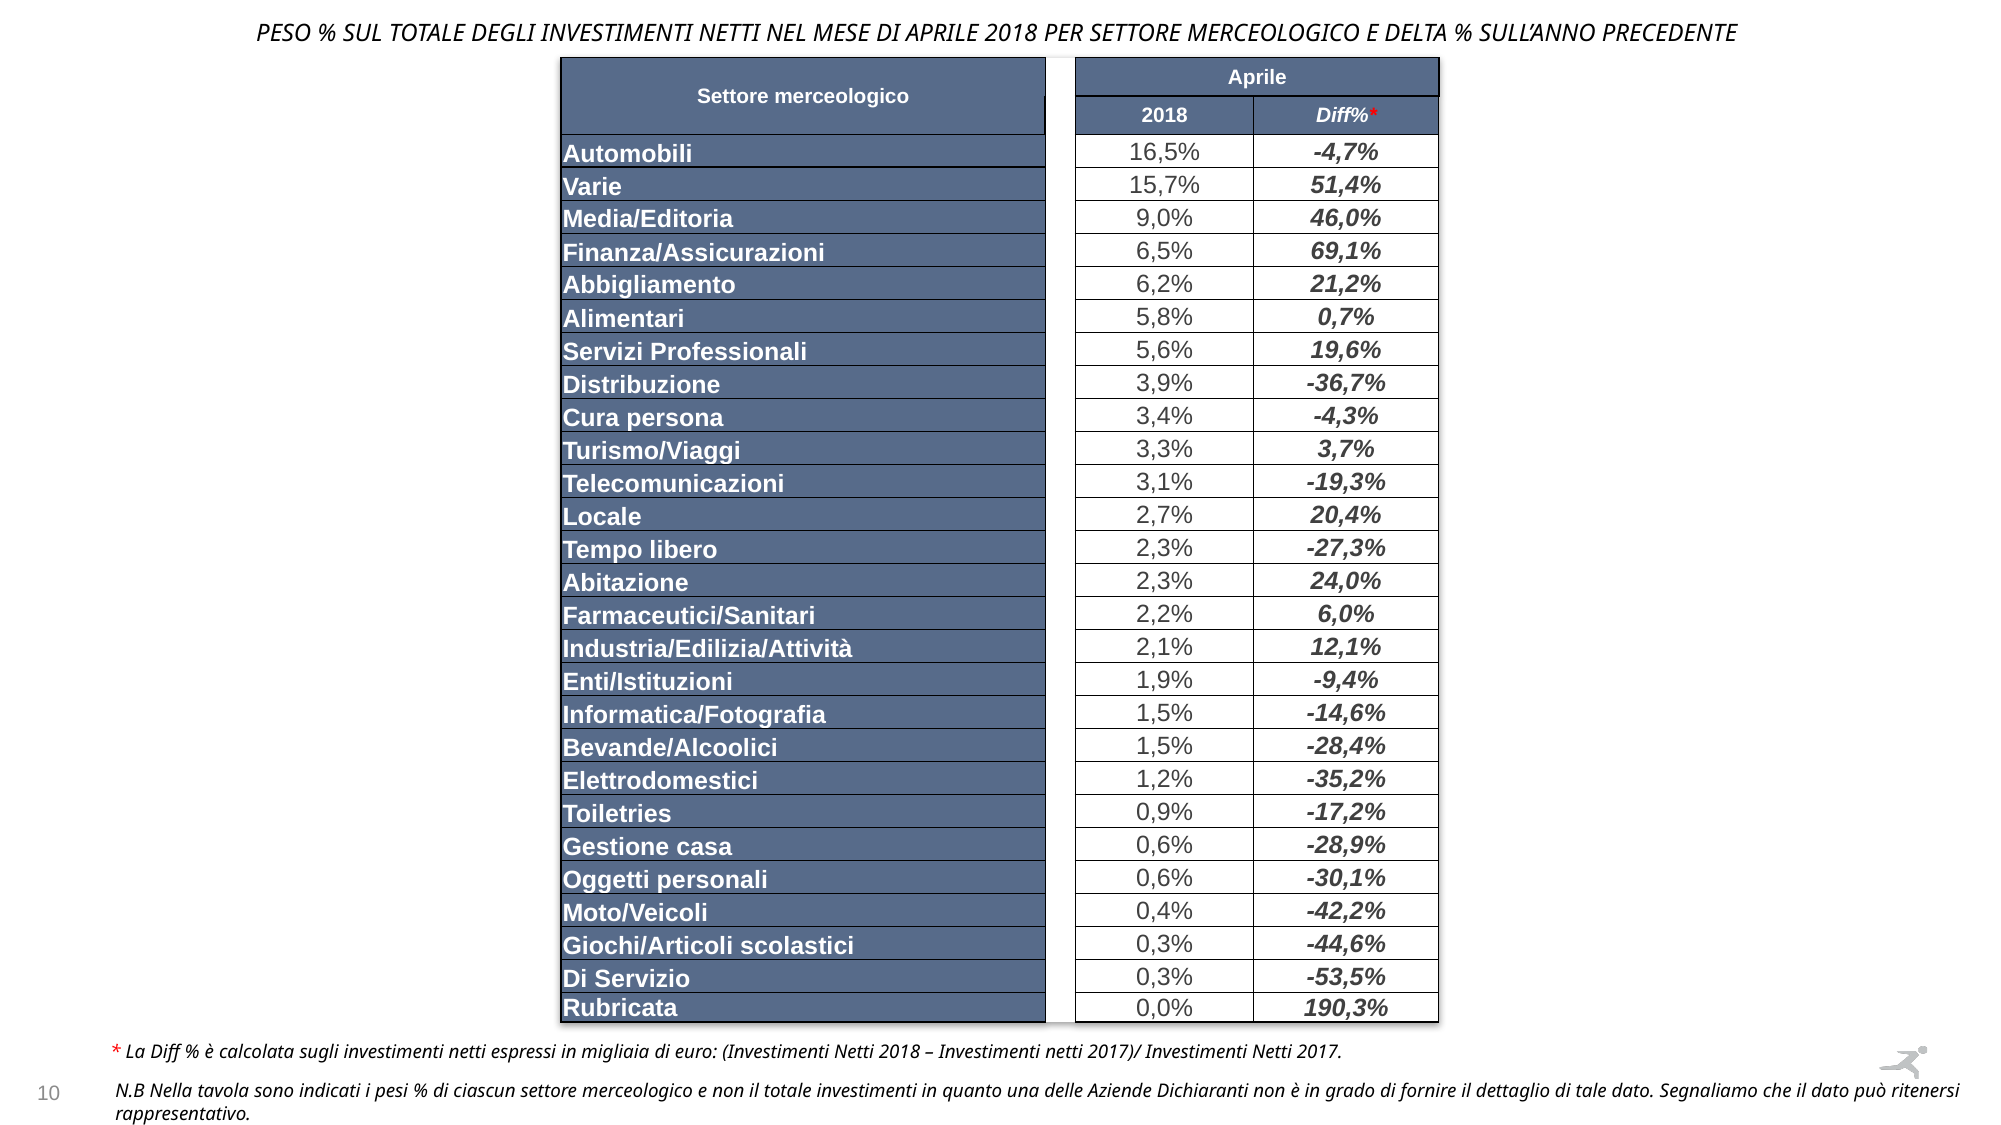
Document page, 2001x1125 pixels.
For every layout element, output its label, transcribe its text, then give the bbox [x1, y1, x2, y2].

table_cell -14,6% [1254, 696, 1438, 728]
table_cell 3,9% [1076, 366, 1253, 398]
table_cell -9,4% [1254, 663, 1438, 695]
table_cell Elettrodomestici [562, 762, 1045, 794]
table_cell [1046, 927, 1075, 960]
table_cell [1046, 365, 1075, 398]
table_cell -53,5% [1254, 960, 1438, 992]
table_cell [1046, 827, 1075, 860]
table_cell [1046, 993, 1075, 1022]
table_cell -19,3% [1254, 465, 1438, 497]
table_cell 0,7% [1254, 300, 1438, 332]
table_cell 0,3% [1076, 927, 1253, 959]
table_cell [1046, 695, 1075, 728]
table_cell Varie [562, 168, 1045, 200]
table_cell 6,5% [1076, 234, 1253, 266]
table_cell [1046, 530, 1075, 563]
table_cell Servizi Professionali [562, 333, 1045, 365]
table_cell 3,1% [1076, 465, 1253, 497]
table_cell 1,9% [1076, 663, 1253, 695]
table_cell Rubricata [562, 993, 1045, 1021]
table_header Aprile [1076, 58, 1438, 95]
table_header [1046, 58, 1075, 96]
table_cell [1046, 96, 1075, 134]
table_cell Alimentari [562, 300, 1045, 332]
table_cell Bevande/Alcoolici [562, 729, 1045, 761]
table_cell Tempo libero [562, 531, 1045, 563]
table_cell -4,7% [1254, 135, 1438, 167]
table_cell 46,0% [1254, 201, 1438, 233]
table_cell Moto/Veicoli [562, 894, 1045, 926]
table_cell Toiletries [562, 795, 1045, 827]
table_cell -35,2% [1254, 762, 1438, 794]
table_cell Distribuzione [562, 366, 1045, 398]
table_cell [1046, 728, 1075, 761]
table_cell Cura persona [562, 399, 1045, 431]
table_cell 0,9% [1076, 795, 1253, 827]
text_box * La Diff % è calcolata sugli investimenti netti espressi in migliaia di euro: (Investimenti Netti 2018 – Investimenti netti 2017)/ Investimenti Netti 2017. [95, 1032, 1818, 1070]
table_cell -42,2% [1254, 894, 1438, 926]
table_cell 5,6% [1076, 333, 1253, 365]
table_cell 1,5% [1076, 696, 1253, 728]
table_cell -17,2% [1254, 795, 1438, 827]
table_cell Giochi/Articoli scolastici [562, 927, 1045, 959]
table_cell -30,1% [1254, 861, 1438, 893]
table_cell Diff%* [1254, 97, 1438, 134]
table_cell 15,7% [1076, 168, 1253, 200]
table_cell Gestione casa [562, 828, 1045, 860]
table_cell -4,3% [1254, 399, 1438, 431]
table_cell -28,4% [1254, 729, 1438, 761]
table_cell [1046, 167, 1075, 200]
table_cell -28,9% [1254, 828, 1438, 860]
text_box N.B Nella tavola sono indicati i pesi % di ciascun settore merceologico e non il totale investimenti in quanto una delle Aziende Dichiaranti non è in grado di fornire il dettaglio di tale dato. Segnaliamo che il dato può ritenersi rappresentativo. [100, 1079, 1978, 1125]
table_cell [1046, 464, 1075, 497]
table_cell [1046, 761, 1075, 794]
table_cell 3,4% [1076, 399, 1253, 431]
table_cell 0,0% [1076, 993, 1253, 1021]
table_cell [1046, 398, 1075, 431]
table_cell 51,4% [1254, 168, 1438, 200]
table_cell [1046, 894, 1075, 927]
table_cell Abbigliamento [562, 267, 1045, 299]
table_cell [1046, 596, 1075, 629]
table_cell 2,2% [1076, 597, 1253, 629]
table_cell [1046, 794, 1075, 827]
table_cell 2,3% [1076, 531, 1253, 563]
table_cell 190,3% [1254, 993, 1438, 1021]
table_cell [1046, 200, 1075, 233]
table_cell [1046, 563, 1075, 596]
table_cell 3,3% [1076, 432, 1253, 464]
table_cell [1046, 497, 1075, 530]
table_cell 16,5% [1076, 135, 1253, 167]
table_cell Informatica/Fotografia [562, 696, 1045, 728]
table_cell Di Servizio [562, 960, 1045, 992]
table_cell 2,1% [1076, 630, 1253, 662]
table_cell 19,6% [1254, 333, 1438, 365]
table_cell Media/Editoria [562, 201, 1045, 233]
table_cell -44,6% [1254, 927, 1438, 959]
table_cell 20,4% [1254, 498, 1438, 530]
table_cell 21,2% [1254, 267, 1438, 299]
table_cell [1046, 960, 1075, 993]
table_cell Finanza/Assicurazioni [562, 234, 1045, 266]
table_cell Abitazione [562, 564, 1045, 596]
table_cell 1,5% [1076, 729, 1253, 761]
table_cell 24,0% [1254, 564, 1438, 596]
table_cell Turismo/Viaggi [562, 432, 1045, 464]
table_cell Telecomunicazioni [562, 465, 1045, 497]
table_cell [1046, 266, 1075, 299]
table_cell Industria/Edilizia/Attività [562, 630, 1045, 662]
table_cell -27,3% [1254, 531, 1438, 563]
table_header Settore merceologico [562, 58, 1045, 134]
table_cell Oggetti personali [562, 861, 1045, 893]
table_cell 69,1% [1254, 234, 1438, 266]
table_cell 1,2% [1076, 762, 1253, 794]
table_cell Enti/Istituzioni [562, 663, 1045, 695]
table_cell 0,6% [1076, 861, 1253, 893]
table_cell 5,8% [1076, 300, 1253, 332]
table_cell 2,3% [1076, 564, 1253, 596]
table_cell [1046, 629, 1075, 662]
slide_number 10 [0, 1061, 75, 1122]
table_cell Farmaceutici/Sanitari [562, 597, 1045, 629]
table_cell 9,0% [1076, 201, 1253, 233]
table_cell 0,3% [1076, 960, 1253, 992]
table_cell -36,7% [1254, 366, 1438, 398]
table_cell 2018 [1076, 97, 1253, 134]
table_cell [1046, 662, 1075, 695]
table_cell Locale [562, 498, 1045, 530]
table_cell 2,7% [1076, 498, 1253, 530]
table_cell [1046, 431, 1075, 464]
table_cell Automobili [562, 135, 1045, 166]
table_cell [1046, 299, 1075, 332]
table_cell [1046, 233, 1075, 266]
subtitle PESO % SUL TOTALE DEGLI INVESTIMENTI NETTI nel mese di APRILE 2018 PER SETTORE MERCEOLOGICO e delta % sull’anno precedente [0, 2, 2000, 61]
table_cell [1046, 332, 1075, 365]
table_cell 6,2% [1076, 267, 1253, 299]
table_cell 3,7% [1254, 432, 1438, 464]
table_cell 0,4% [1076, 894, 1253, 926]
table_cell [1046, 860, 1075, 894]
table_cell [1046, 134, 1075, 167]
table_cell 6,0% [1254, 597, 1438, 629]
table_cell 0,6% [1076, 828, 1253, 860]
table_cell 12,1% [1254, 630, 1438, 662]
